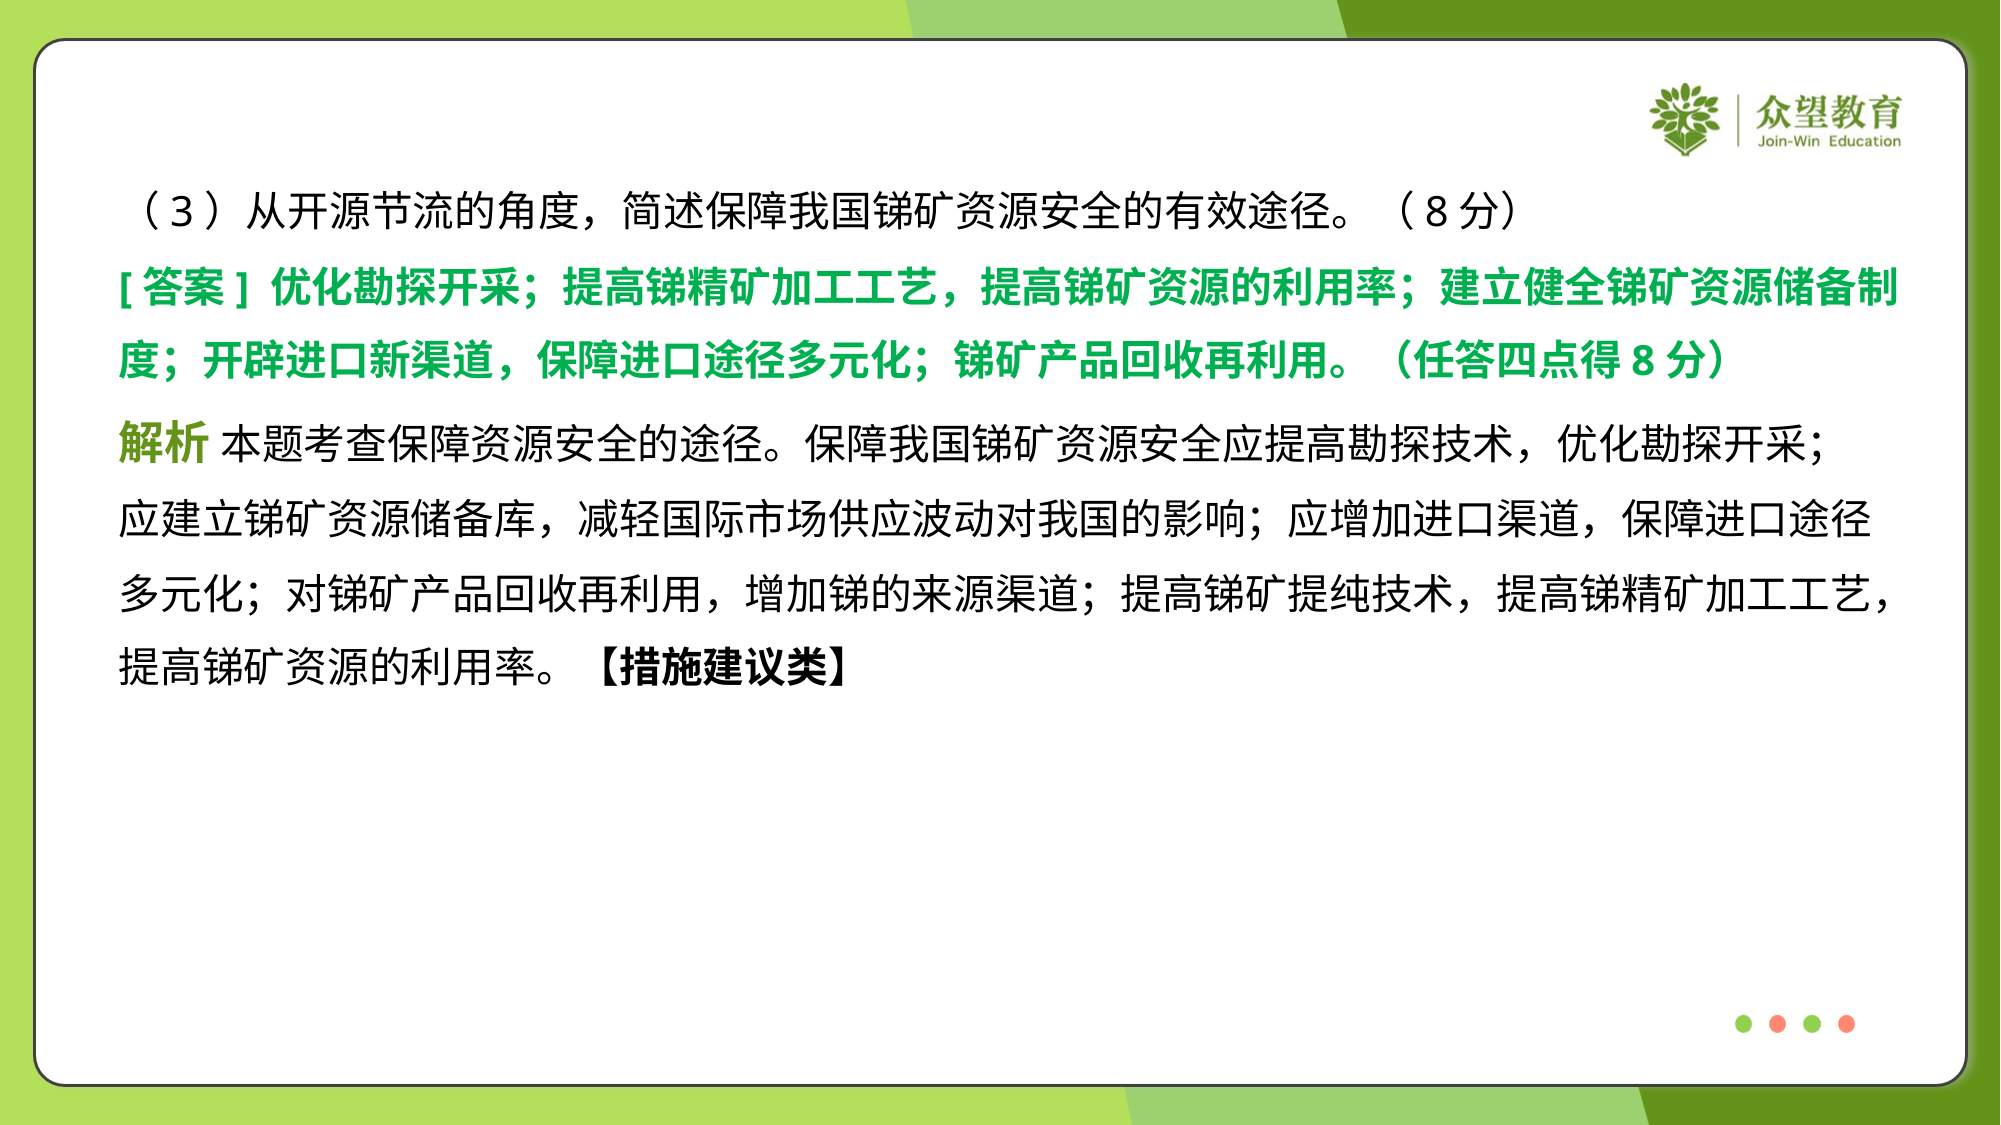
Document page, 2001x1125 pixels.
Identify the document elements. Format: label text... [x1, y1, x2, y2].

text_box [答案] 优化勘探开采；提高锑精矿加工工艺，提高锑矿资源的利用率；建立健全锑矿资源储备制 度；开辟进口新渠道，保障进口途径多元化；锑矿产品回收再利用。（任答四点得8分） [118, 235, 1883, 376]
text_box （3）从开源节流的角度，简述保障我国锑矿资源安全的有效途径。（8分） [118, 159, 1883, 227]
text_box 解析 本题考查保障资源安全的途径。保障我国锑矿资源安全应提高勘探技术，优化勘探开采； 应建立锑矿资源储备库，减轻国际市场供应波动对我国的影响；应增加进口渠道，保障进口途径 多元化；对锑矿产品回收再利用，增加锑的来源渠道；提高锑矿提纯技术，提高锑精矿加工工艺， 提高锑矿资源的利用率。【措施建议类】 [118, 391, 1883, 684]
picture [0, 0, 2000, 1125]
